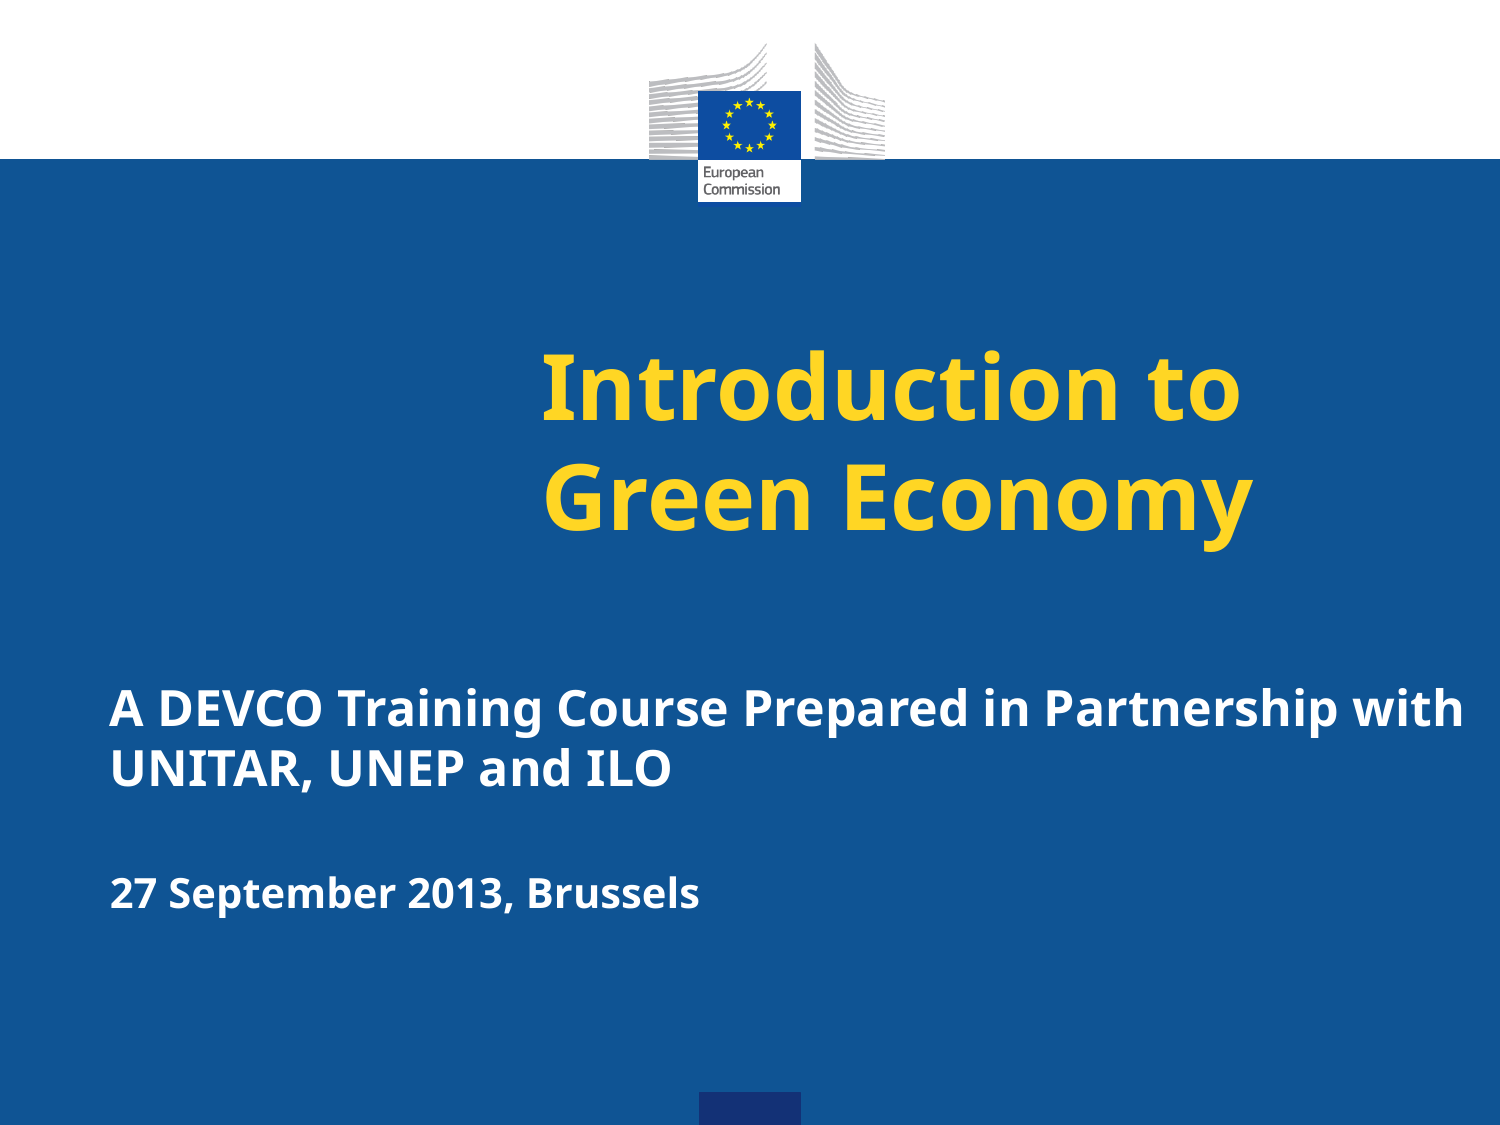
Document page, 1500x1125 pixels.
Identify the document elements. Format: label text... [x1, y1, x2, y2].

subtitle A DEVCO Training Course Prepared in Partnership with UNITAR, UNEP and ILO 27 September 2013, Brussels [94, 668, 1495, 953]
title Introduction to Green Economy [525, 373, 1459, 504]
